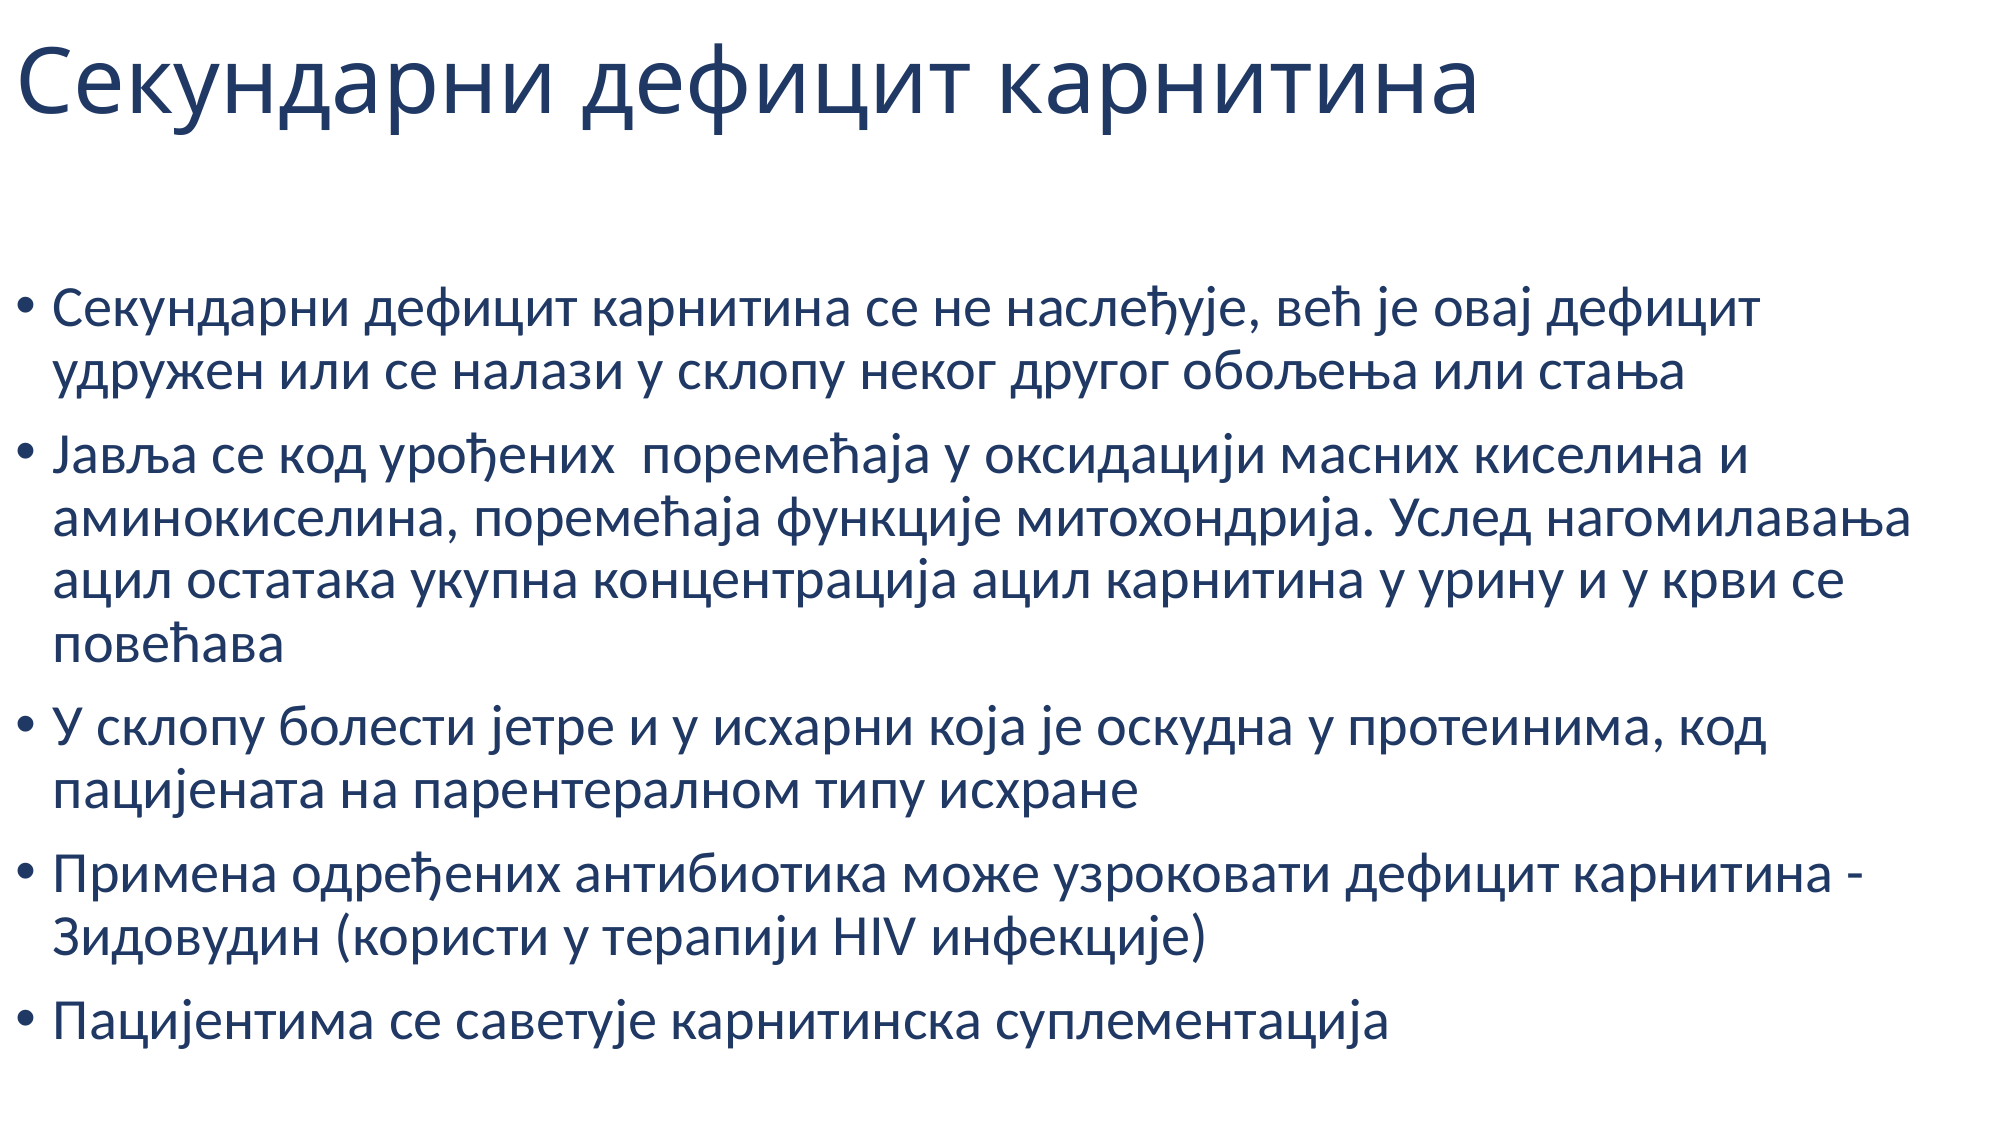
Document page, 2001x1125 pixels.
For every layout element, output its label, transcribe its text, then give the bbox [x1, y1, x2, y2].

list Секундарни дефицит карнитина се не наслеђује, већ је овај дефицит удружен или се налази у склопу неког другог обољења или стања Јавља се код урођених поремећаја у оксидацији масних киселина и аминокиселина, поремећаја функције митохондрија. Услед нагомилавања ацил остатака укупна концентрација ацил карнитина у урину и у крви се повећава У склопу болести јетре и у исхарни која је оскудна у протеинима, код пацијената на парентералном типу исхране Примена одређених антибиотика може узроковати дефицит карнитина - Зидовудин (користи у терапији HIV инфекције) Пацијентима се саветује карнитинска суплементација [0, 268, 2000, 1125]
title Секундарни дефицит карнитина [0, 19, 2000, 148]
